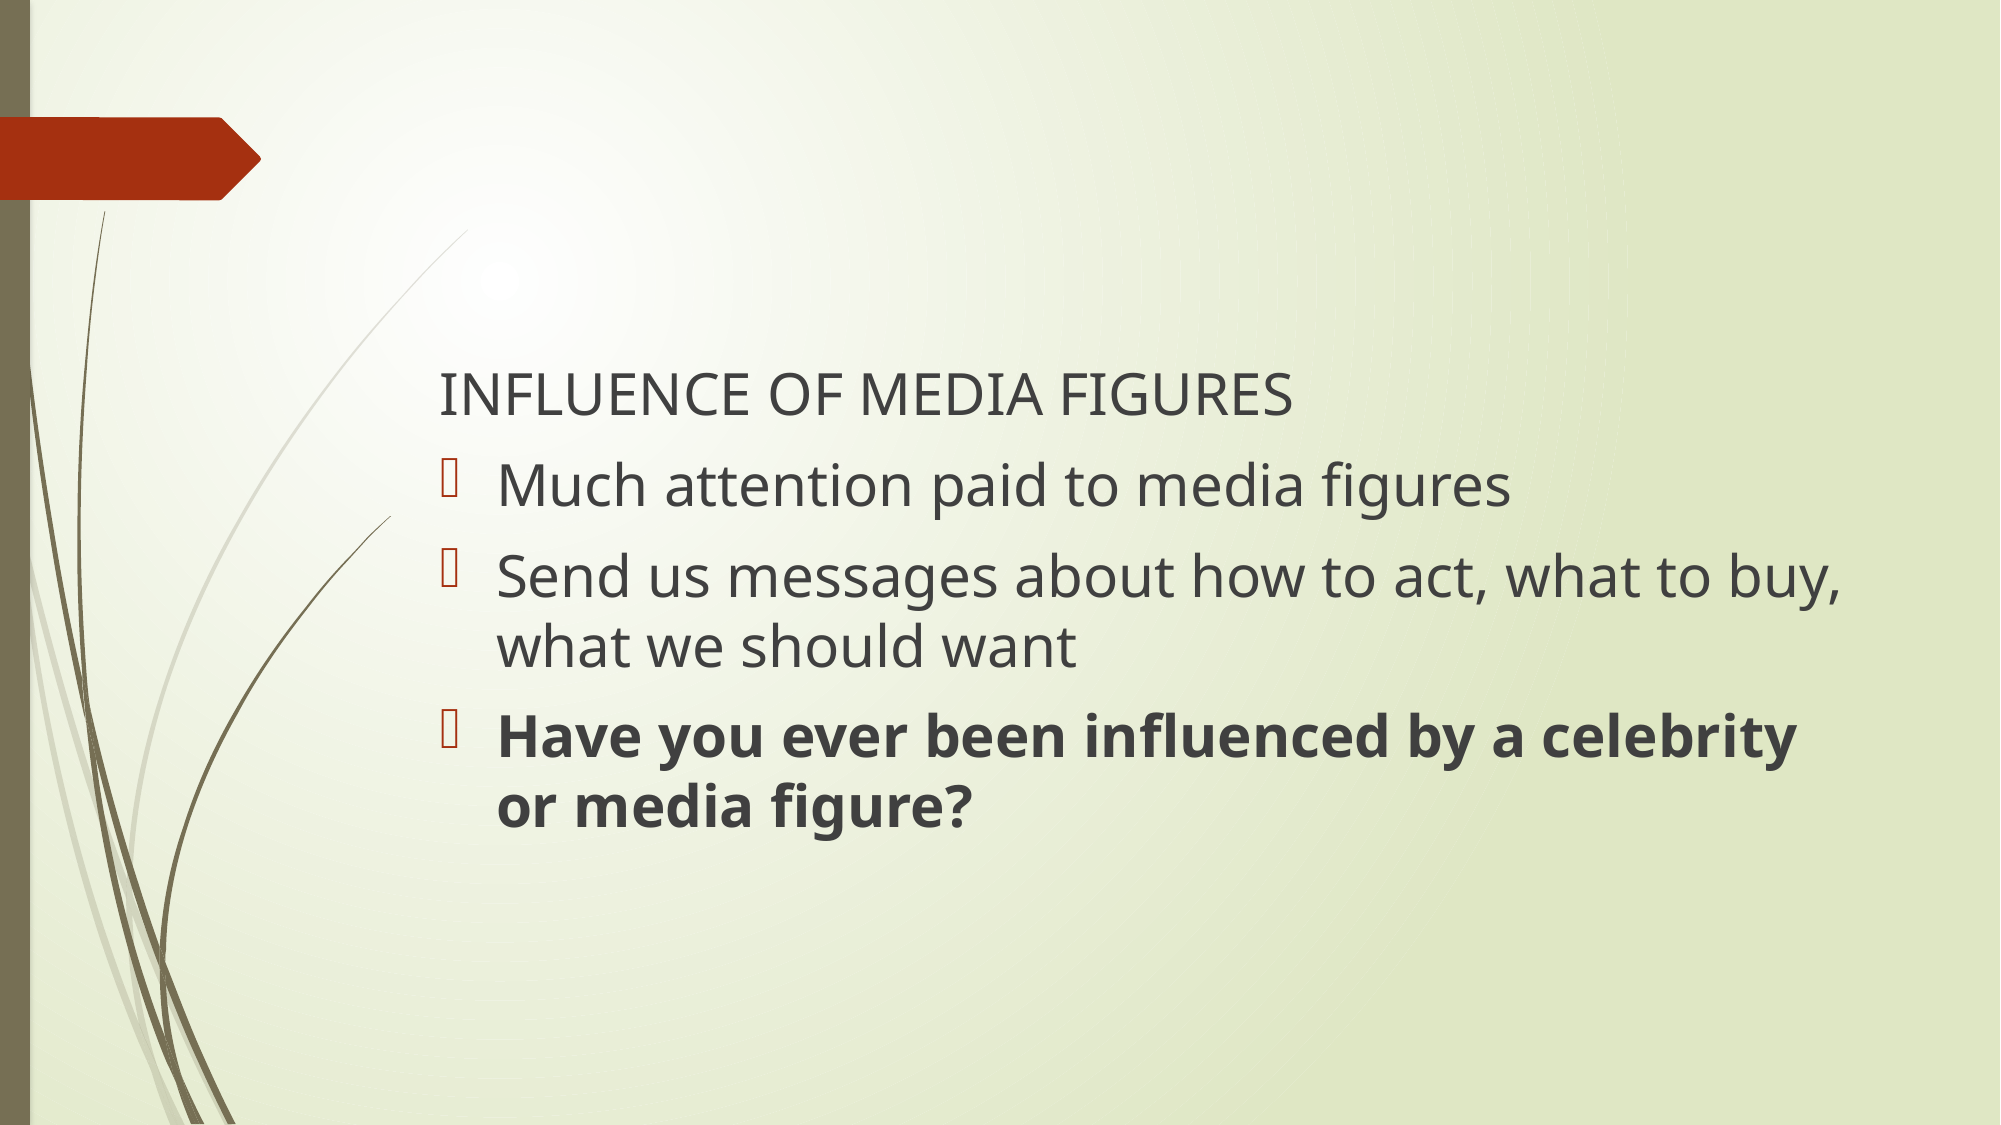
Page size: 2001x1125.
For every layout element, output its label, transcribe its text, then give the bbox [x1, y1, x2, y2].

list INFLUENCE OF MEDIA FIGURES Much attention paid to media figures Send us messages about how to act, what to buy, what we should want Have you ever been influenced by a celebrity or media figure? [424, 350, 1888, 970]
